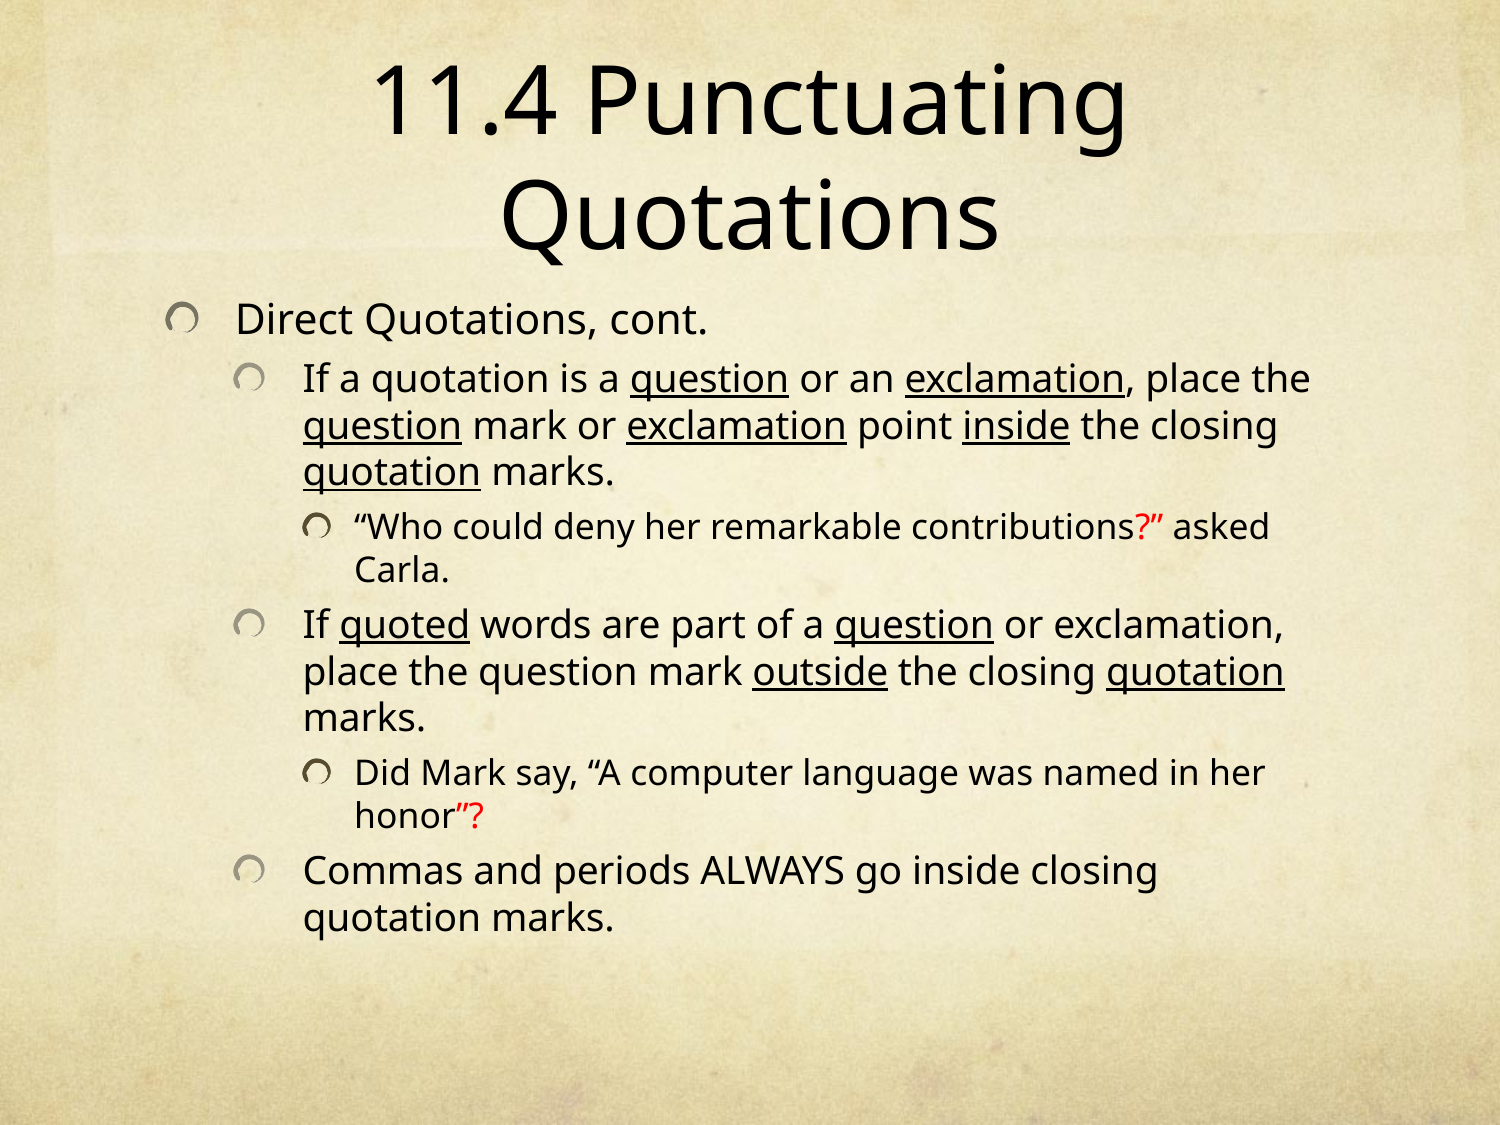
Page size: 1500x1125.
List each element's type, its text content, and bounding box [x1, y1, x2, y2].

list Direct Quotations, cont. If a quotation is a question or an exclamation, place the question mark or exclamation point inside the closing quotation marks. “Who could deny her remarkable contributions?” asked Carla. If quoted words are part of a question or exclamation, place the question mark outside the closing quotation marks. Did Mark say, “A computer language was named in her honor”? Commas and periods ALWAYS go inside closing quotation marks. [150, 284, 1350, 950]
title 11.4 Punctuating Quotations [150, 82, 1350, 225]
picture [0, 0, 1500, 1125]
